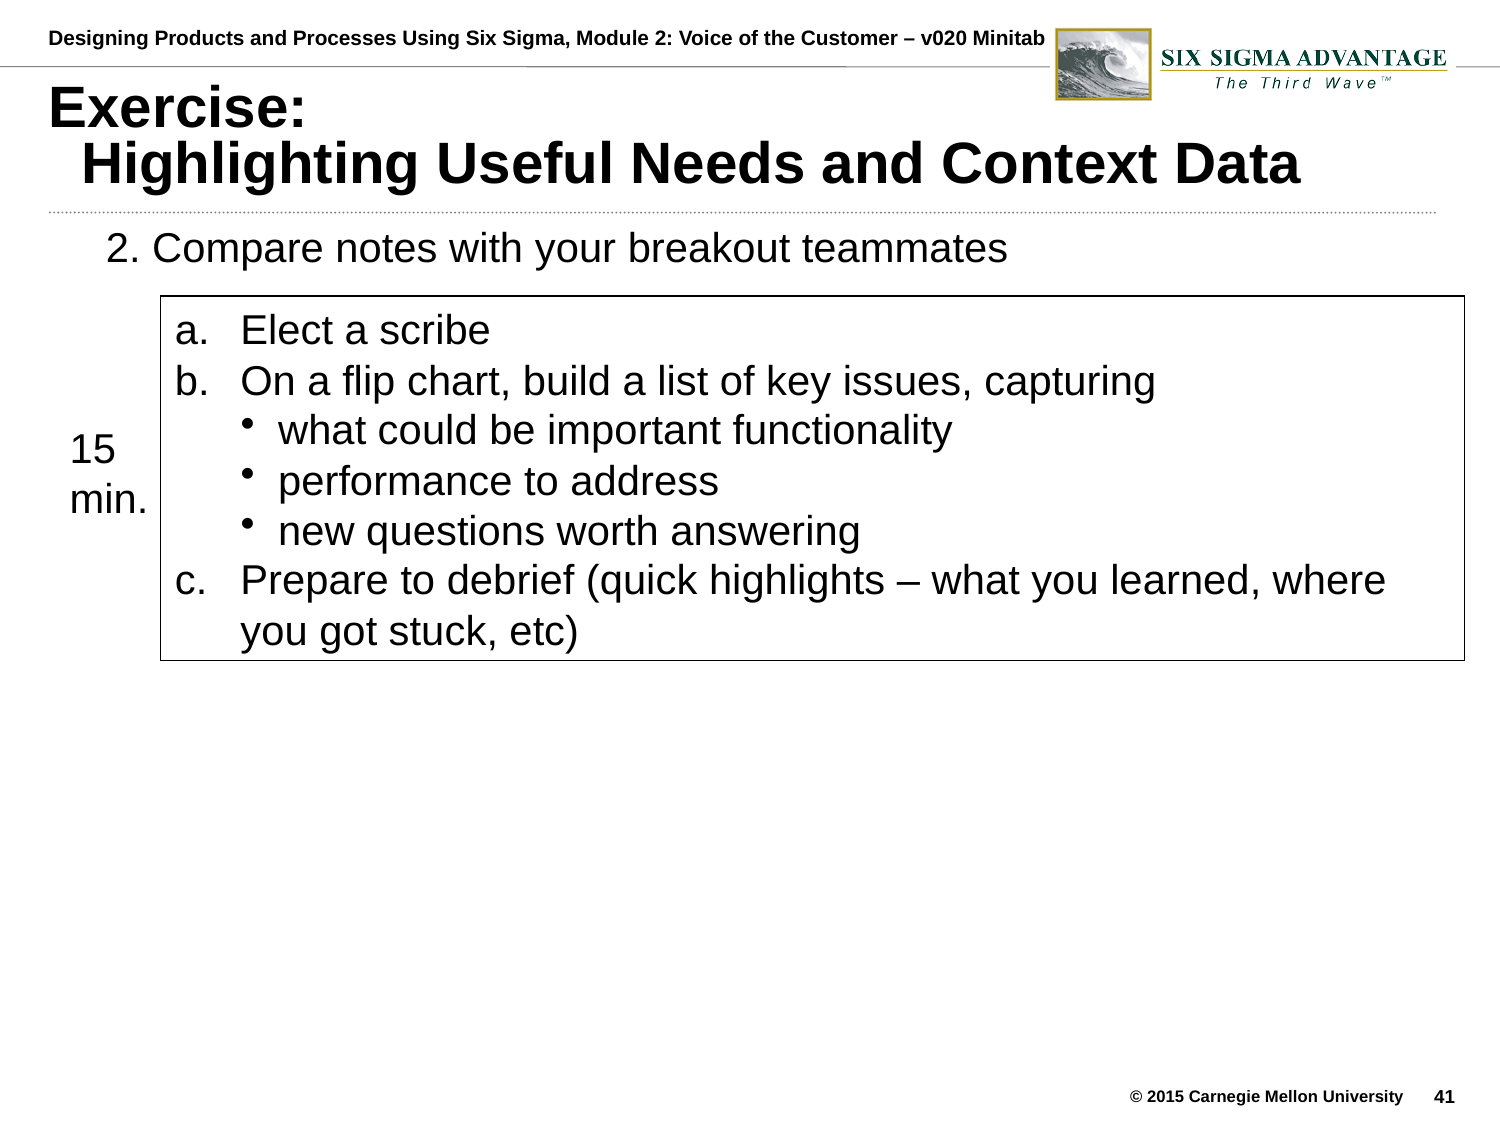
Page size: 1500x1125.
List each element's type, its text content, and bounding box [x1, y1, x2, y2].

text_box 2. Compare notes with your breakout teammates [91, 213, 1024, 278]
picture [1049, 24, 1456, 104]
title Exercise: Highlighting Useful Needs and Context Data [48, 83, 1444, 197]
text_box Elect a scribe On a flip chart, build a list of key issues, capturing what could be important functionality performance to address new questions worth answering Prepare to debrief (quick highlights – what you learned, where you got stuck, etc) [160, 295, 1465, 661]
text_box 15 min. [54, 414, 190, 530]
